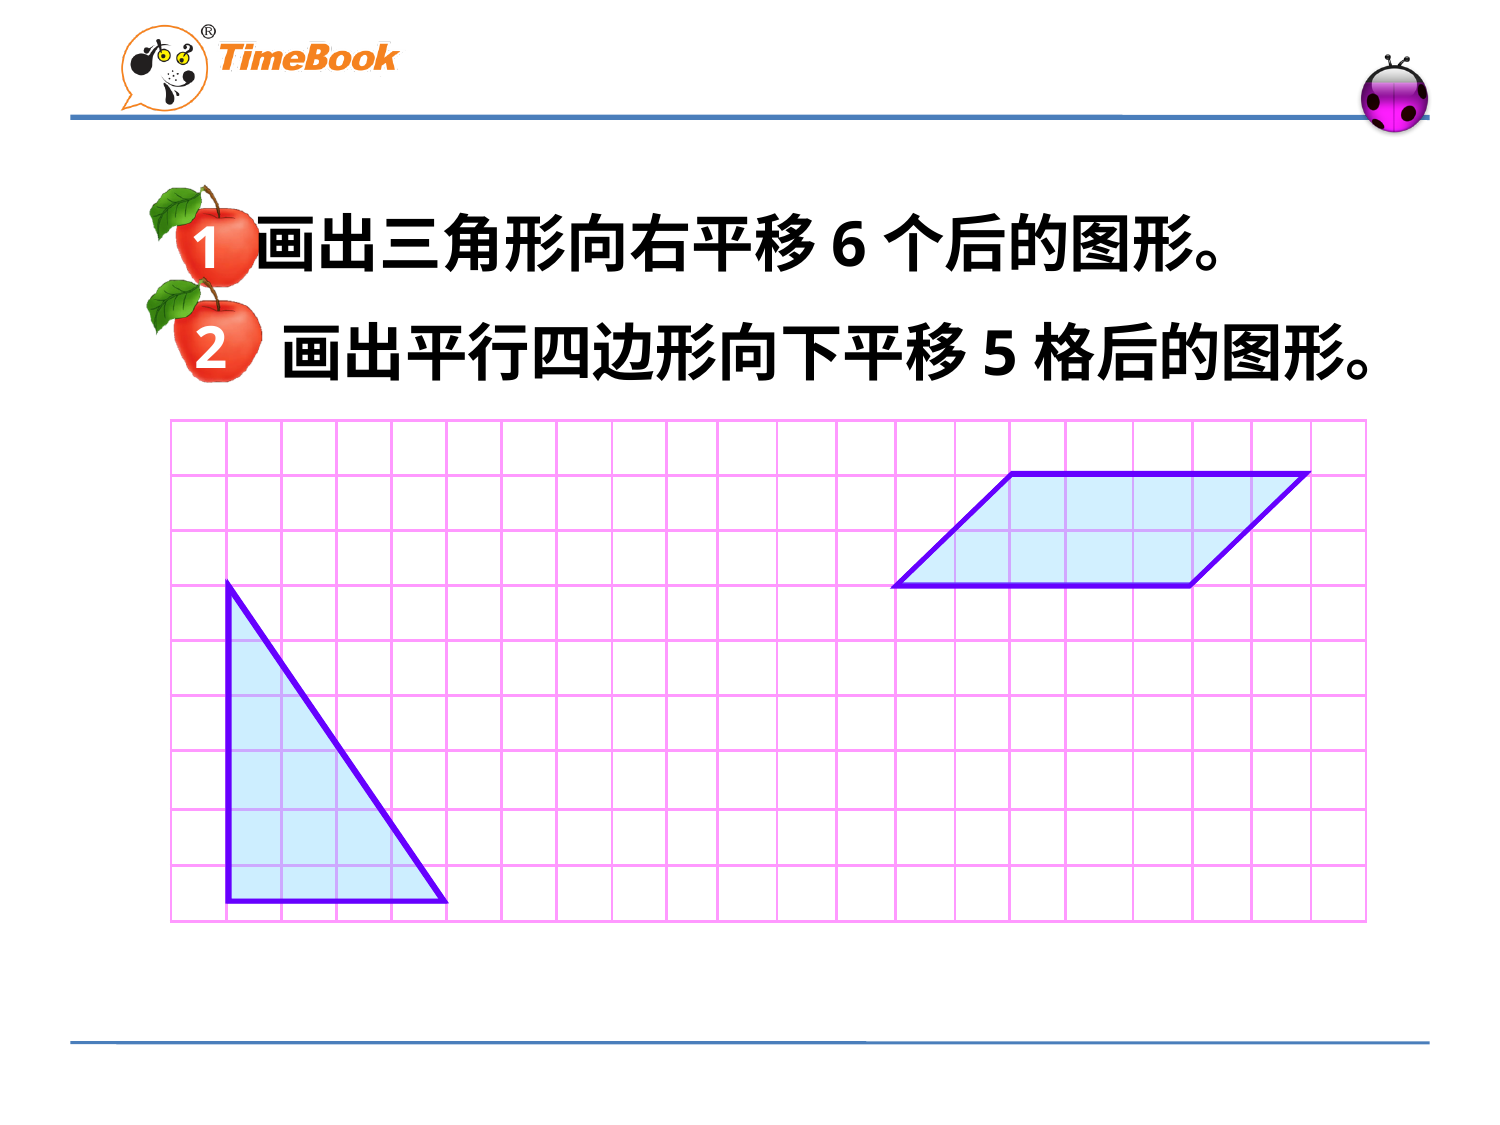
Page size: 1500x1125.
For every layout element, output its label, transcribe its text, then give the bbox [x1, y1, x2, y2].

table_cell [448, 867, 500, 920]
table_cell [897, 811, 954, 864]
table_cell [1067, 587, 1132, 639]
table_cell [613, 752, 665, 808]
table_cell [1134, 697, 1191, 749]
table_cell [1194, 587, 1250, 639]
table_cell [719, 532, 776, 584]
table_cell [1312, 532, 1365, 584]
table_cell [719, 587, 776, 639]
table_cell [897, 532, 950, 583]
table_cell [613, 587, 665, 639]
table_cell [1134, 752, 1191, 808]
table_cell [1011, 697, 1064, 749]
table_cell [503, 532, 555, 584]
table_cell [393, 697, 445, 749]
table_cell [838, 532, 894, 584]
table_cell [423, 867, 445, 900]
table_header [719, 422, 776, 474]
table_cell [719, 811, 776, 864]
table_cell [228, 477, 280, 529]
table_cell [613, 867, 665, 920]
table_cell [1067, 642, 1132, 694]
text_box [148, 184, 264, 275]
table_cell [1253, 752, 1310, 808]
table_cell [1312, 477, 1365, 529]
table_cell [1194, 532, 1250, 584]
table_cell [838, 752, 894, 808]
table_cell [503, 587, 555, 639]
table_cell [897, 477, 954, 529]
table_cell [719, 697, 776, 749]
table_cell [1194, 811, 1250, 864]
table_header [1067, 422, 1132, 473]
table_cell [1011, 642, 1064, 694]
table_cell [1253, 587, 1310, 639]
table_cell [503, 867, 555, 920]
table_header [1011, 422, 1064, 473]
table_cell [778, 532, 835, 584]
table_cell [558, 477, 611, 529]
table_cell [558, 587, 611, 639]
table_cell [668, 477, 716, 529]
table_header [338, 422, 390, 474]
table_cell [338, 477, 390, 529]
table_cell [269, 642, 280, 658]
table_cell [393, 811, 445, 864]
table_cell [1011, 811, 1064, 864]
table_header [558, 422, 611, 474]
table_cell [778, 867, 835, 920]
table_cell [838, 642, 894, 694]
table_cell [778, 477, 835, 529]
table_header [172, 422, 225, 474]
table_cell [956, 867, 1008, 920]
table_cell [1067, 867, 1132, 920]
table_cell [172, 867, 225, 920]
table_cell [668, 532, 716, 584]
table_cell [172, 642, 225, 694]
table_cell [448, 642, 500, 694]
table_cell [1134, 867, 1191, 920]
table_cell [1312, 587, 1365, 639]
table_cell [338, 697, 390, 749]
table_cell [172, 697, 225, 749]
table_cell [668, 697, 716, 749]
table_cell [338, 902, 390, 920]
table_cell [393, 477, 445, 529]
table_header [897, 422, 954, 474]
table_cell [613, 477, 665, 529]
table_cell [393, 902, 445, 920]
table_cell [1312, 697, 1365, 749]
table_cell [1194, 697, 1250, 749]
table_cell [172, 532, 225, 584]
table_cell [1011, 752, 1064, 808]
table_cell [558, 752, 611, 808]
table_header [613, 422, 665, 474]
table_cell [668, 811, 716, 864]
table_cell [503, 811, 555, 864]
table_cell [448, 752, 500, 808]
table_cell [283, 642, 335, 694]
text_box [227, 586, 443, 902]
table_cell [1011, 867, 1064, 920]
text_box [145, 276, 265, 389]
table_cell [668, 642, 716, 694]
picture [1352, 54, 1436, 138]
table_header [393, 422, 445, 474]
table_cell [897, 867, 954, 920]
table_cell [897, 752, 954, 808]
table_cell [956, 477, 1007, 526]
table_cell [1067, 697, 1132, 749]
table_cell [503, 697, 555, 749]
table_cell [1312, 867, 1365, 920]
table_header [448, 422, 500, 474]
table_cell [172, 811, 225, 864]
table_header [956, 422, 1008, 474]
table_header [1312, 422, 1365, 474]
table_cell [719, 642, 776, 694]
table_cell [897, 697, 954, 749]
text_box 画出三角形向右平移6个后的图形。 [268, 196, 1345, 286]
table_cell [956, 587, 1008, 639]
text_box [225, 579, 231, 903]
table_header [668, 422, 716, 474]
table_cell [283, 587, 335, 639]
table_cell [1067, 752, 1132, 808]
table_cell [384, 811, 390, 819]
table_cell [956, 697, 1008, 749]
table_cell [613, 811, 665, 864]
table_cell [1134, 587, 1191, 639]
table_cell [1312, 811, 1365, 864]
table_cell [1134, 642, 1191, 694]
table_cell [448, 587, 500, 639]
table_cell [778, 752, 835, 808]
table_cell [897, 587, 954, 639]
table_cell [283, 477, 335, 529]
table_cell [393, 532, 445, 584]
table_cell [956, 752, 1008, 808]
table_cell [1312, 642, 1365, 694]
table_cell [448, 811, 500, 864]
table_cell [1194, 642, 1250, 694]
table_cell [1134, 811, 1191, 864]
table_cell [338, 532, 390, 584]
table_cell [283, 902, 335, 920]
table_cell [393, 587, 445, 639]
table_header [1134, 422, 1191, 473]
table_cell [1253, 697, 1310, 749]
table_cell [1253, 867, 1310, 920]
table_header [283, 422, 335, 474]
table_cell [778, 697, 835, 749]
table_cell [897, 642, 954, 694]
table_cell [283, 532, 335, 584]
table_cell [231, 587, 280, 639]
table_header [778, 422, 835, 474]
table_cell [306, 697, 335, 739]
table_cell [558, 697, 611, 749]
table_cell [228, 532, 280, 584]
table_cell [338, 642, 390, 694]
table_cell [719, 477, 776, 529]
table_cell [172, 477, 225, 529]
table_cell [393, 642, 445, 694]
table_cell [1194, 752, 1250, 808]
table_header [838, 422, 894, 474]
table_cell [778, 587, 835, 639]
table_cell [338, 587, 390, 639]
table_cell [956, 811, 1008, 864]
table_cell [719, 867, 776, 920]
table_cell [613, 532, 665, 584]
table_cell [1253, 532, 1310, 584]
table_cell [228, 902, 280, 920]
picture [118, 22, 408, 113]
table_cell [503, 477, 555, 529]
table_header [503, 422, 555, 474]
table_header [1194, 422, 1250, 473]
table_cell [172, 752, 225, 808]
text_box [895, 474, 1306, 587]
table_cell [1253, 811, 1310, 864]
table_header [1253, 422, 1310, 474]
table_cell [558, 811, 611, 864]
table_cell [172, 587, 225, 639]
table_cell [1194, 867, 1250, 920]
table_cell [668, 867, 716, 920]
table_cell [558, 642, 611, 694]
table_cell [668, 587, 716, 639]
table_cell [558, 532, 611, 584]
table_cell [1312, 752, 1365, 808]
table_header [228, 422, 280, 474]
table_cell [1253, 642, 1310, 694]
table_cell [448, 697, 500, 749]
table_cell [1011, 587, 1064, 639]
table_cell [1253, 477, 1310, 529]
table_cell [838, 587, 894, 639]
table_cell [558, 867, 611, 920]
table_cell [778, 642, 835, 694]
table_cell [668, 752, 716, 808]
table_cell [1067, 811, 1132, 864]
table_cell [838, 697, 894, 749]
table_cell [838, 867, 894, 920]
table_cell [613, 697, 665, 749]
table_cell [448, 477, 500, 529]
table_cell [448, 532, 500, 584]
text_box 画出平行四边形向下平移5格后的图形。 [266, 305, 1442, 395]
table_cell [838, 477, 894, 529]
table_cell [393, 752, 445, 808]
table_cell [613, 642, 665, 694]
table_cell [719, 752, 776, 808]
table_cell [503, 752, 555, 808]
table_cell [503, 642, 555, 694]
table_cell [956, 642, 1008, 694]
table_cell [838, 811, 894, 864]
table_cell [344, 752, 390, 808]
table_cell [778, 811, 835, 864]
